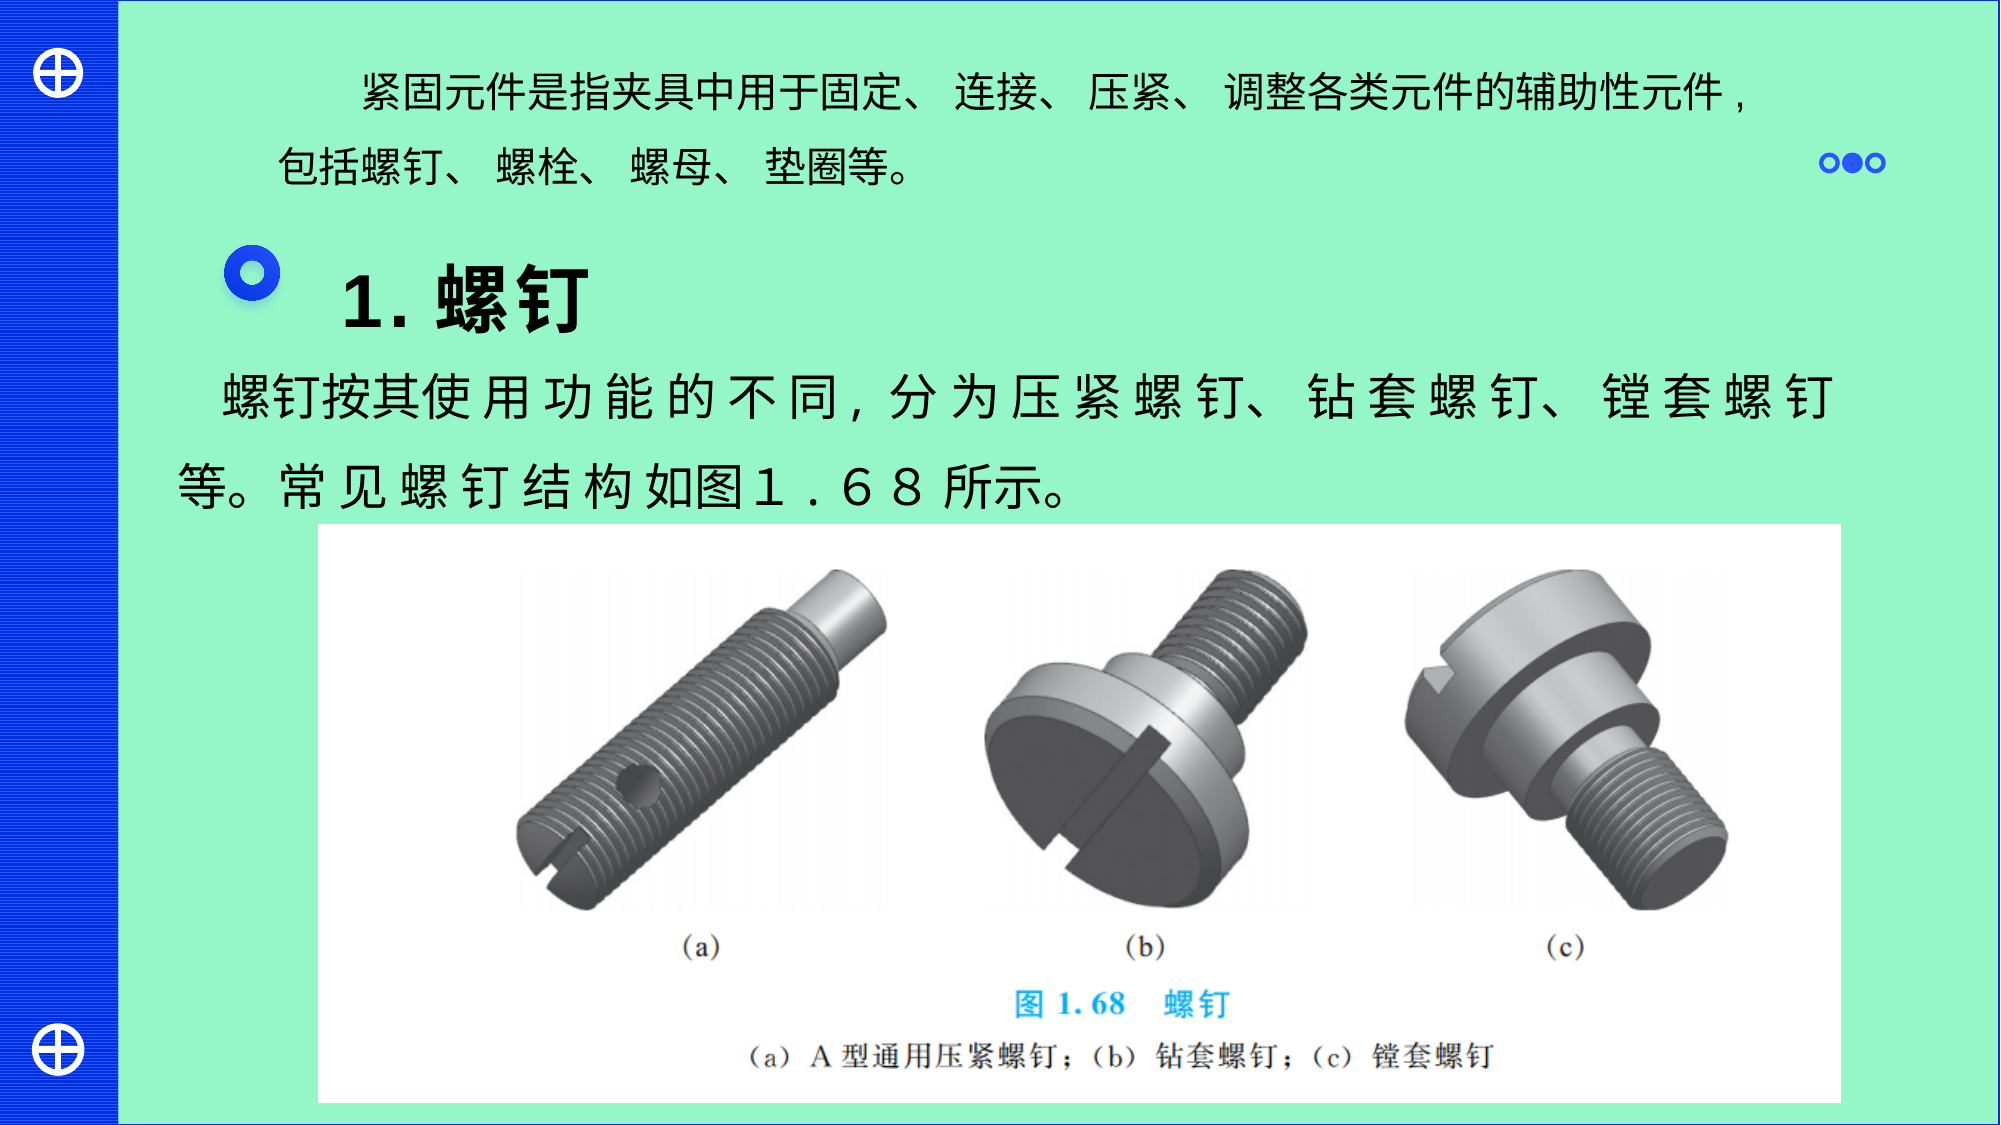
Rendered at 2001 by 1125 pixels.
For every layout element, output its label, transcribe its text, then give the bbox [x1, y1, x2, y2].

picture [318, 524, 1841, 1103]
text_box 1.螺钉 [218, 228, 1506, 327]
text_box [1819, 152, 1886, 174]
text_box [35, 49, 82, 96]
text_box [33, 1025, 83, 1074]
text_box 紧固元件是指夹具中用于固定、 连接、 压紧、 调整各类元件的辅助性元件, 包括螺钉、 螺栓、 螺母、 垫圈等。 [262, 33, 1804, 199]
text_box 螺钉按其使 用 功 能 的 不 同, 分 为 压 紧 螺 钉、 钻 套 螺 钉、 镗 套 螺 钉 等。常 见 螺 钉 结 构 如图１.６８ 所示。 [162, 327, 1904, 523]
text_box [0, 0, 119, 1125]
